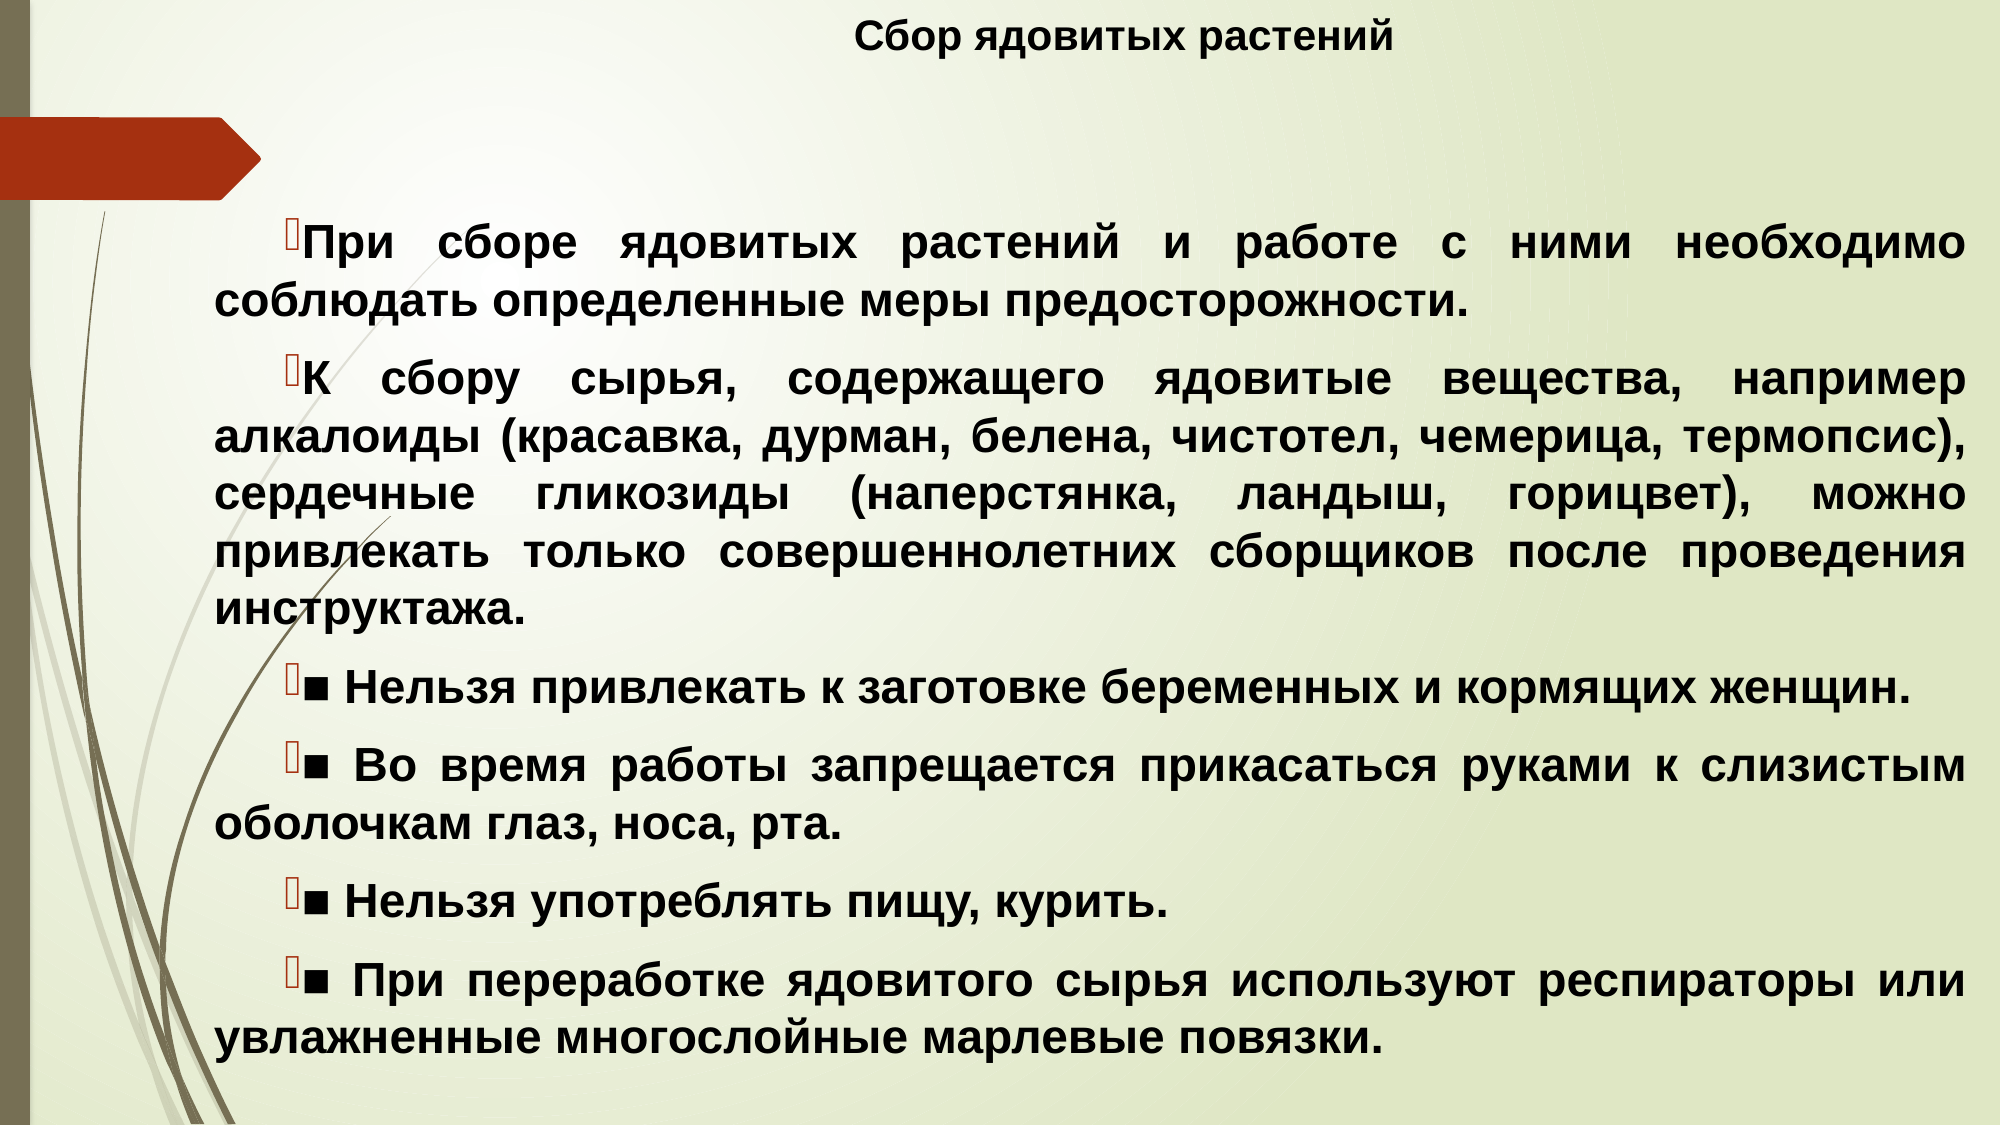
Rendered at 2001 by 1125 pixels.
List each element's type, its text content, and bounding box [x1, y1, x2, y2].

list При сборе ядовитых растений и работе с ними необходимо соблюдать определенные меры предосторожности. К сбору сырья, содержащего ядовитые вещества, например алкалоиды (красавка, дурман, белена, чистотел, чемерица, термопсис), сердечные гликозиды (наперстянка, ландыш, горицвет), можно привлекать только совершеннолетних сборщиков после проведения инструктажа. ■ Нельзя привлекать к заготовке беременных и кормящих женщин. ■ Во время работы запрещается прикасаться руками к слизистым оболочкам глаз, носа, рта. ■ Нельзя употреблять пищу, курить. ■ При переработке ядовитого сырья используют респираторы или увлажненные многослойные марлевые повязки. [142, 203, 1985, 1079]
title Сбор ядовитых растений [372, 0, 1865, 118]
